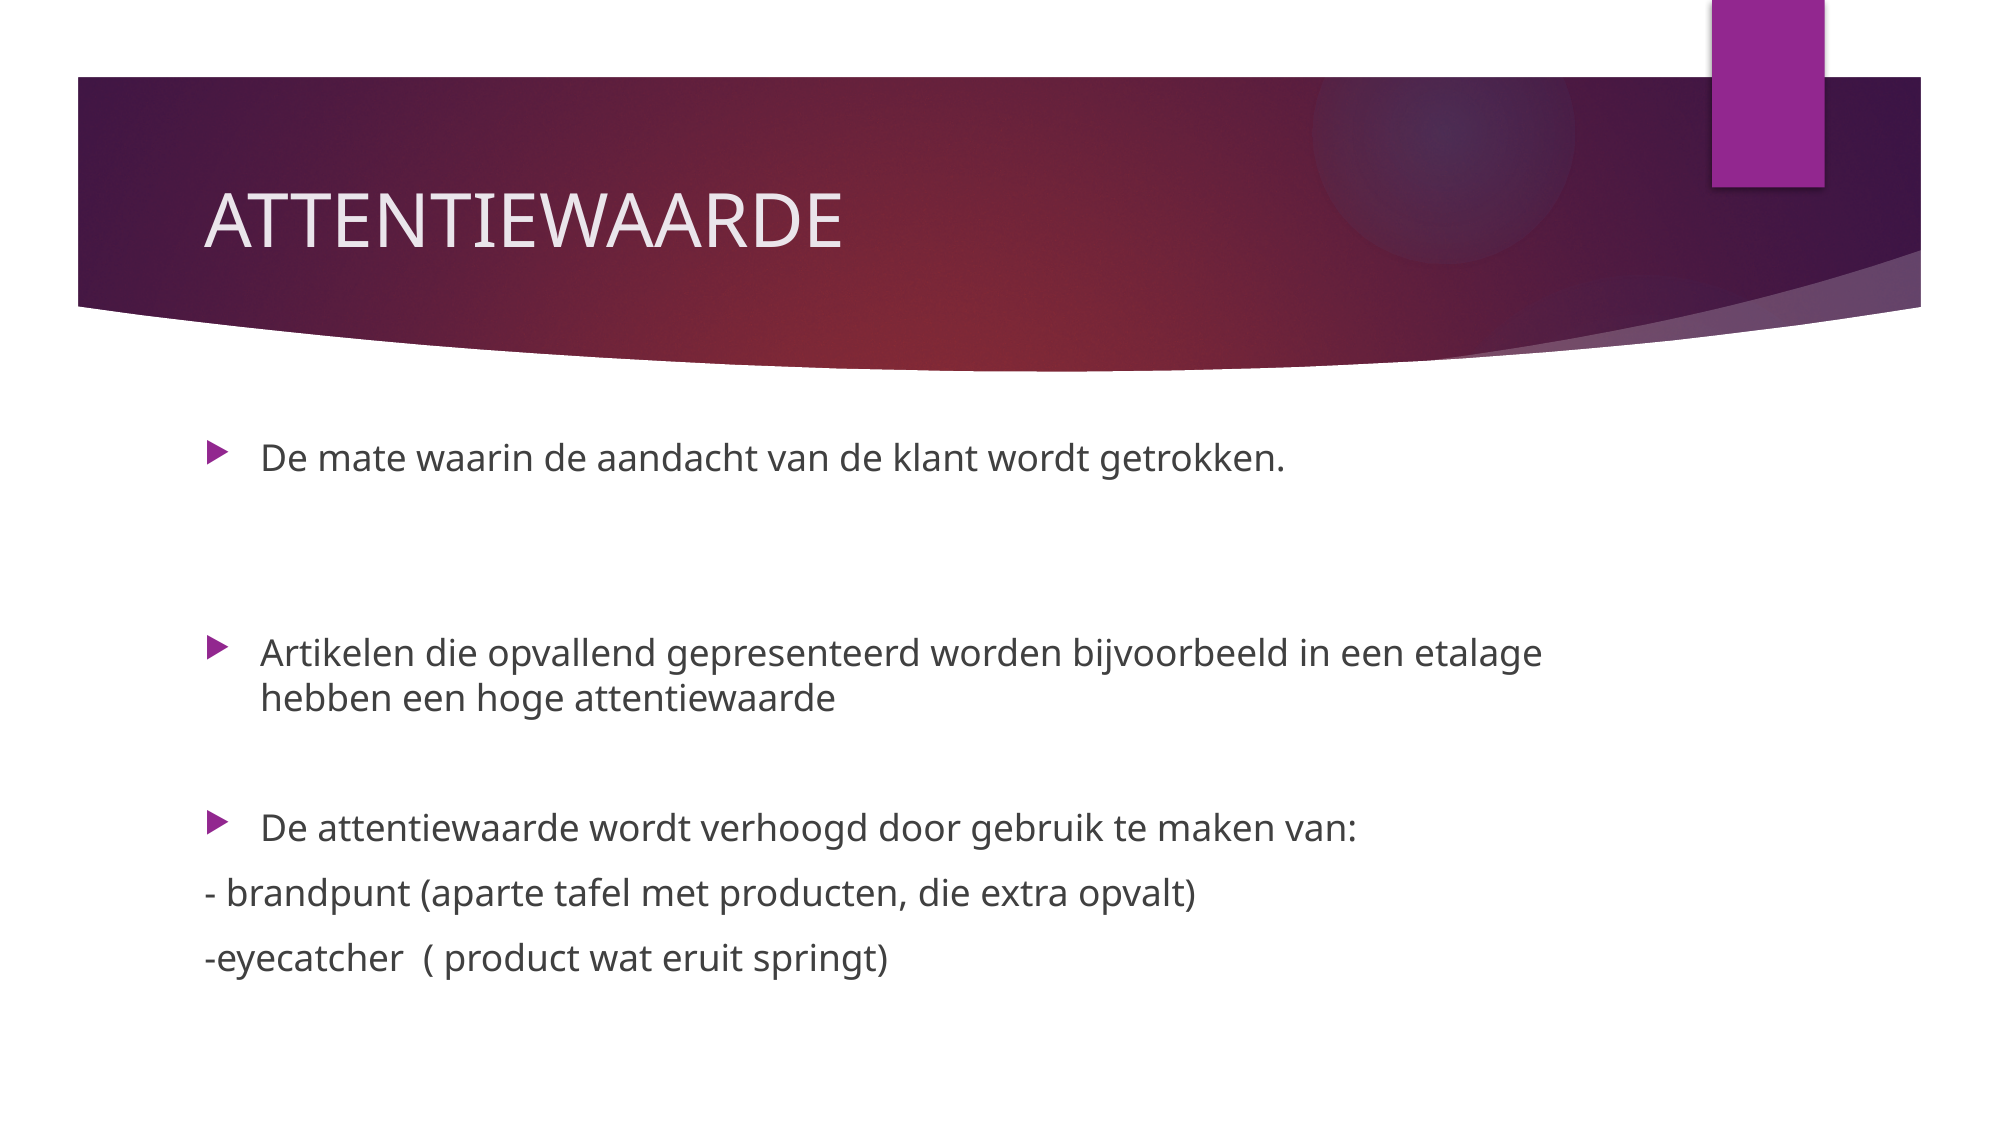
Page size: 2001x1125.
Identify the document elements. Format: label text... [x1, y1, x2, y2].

title ATTENTIEWAARDE [189, 159, 1627, 276]
list De mate waarin de aandacht van de klant wordt getrokken. Artikelen die opvallend gepresenteerd worden bijvoorbeeld in een etalage hebben een hoge attentiewaarde De attentiewaarde wordt verhoogd door gebruik te maken van: - brandpunt (aparte tafel met producten, die extra opvalt) -eyecatcher ( product wat eruit springt) [189, 427, 1638, 988]
